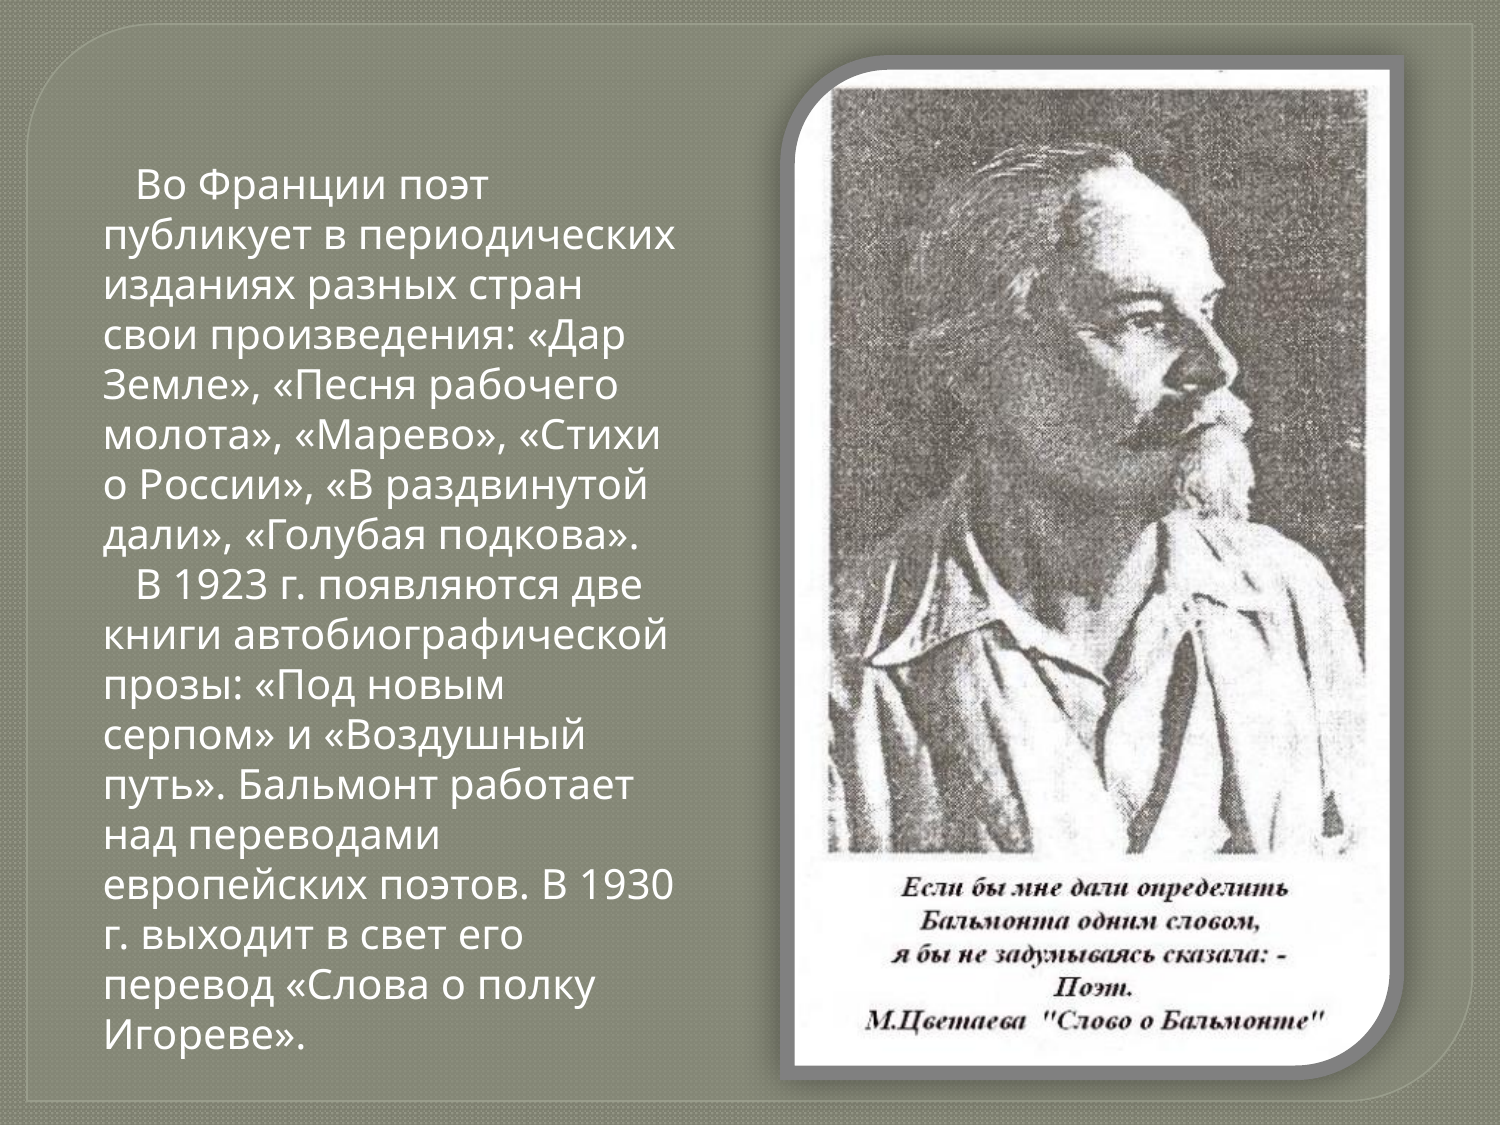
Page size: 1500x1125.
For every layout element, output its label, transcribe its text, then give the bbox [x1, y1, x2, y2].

picture [787, 62, 1398, 1074]
text_box Во Франции поэт публикует в периодических изданиях разных стран свои произведения: «Дар Земле», «Песня рабочего молота», «Марево», «Стихи о России», «В раздвинутой дали», «Голубая подкова». В 1923 г. появляются две книги автобиографической прозы: «Под новым серпом» и «Воздушный путь». Бальмонт работает над переводами европейских поэтов. В 1930 г. выходит в свет его перевод «Слова о полку Игореве». [87, 149, 700, 1066]
